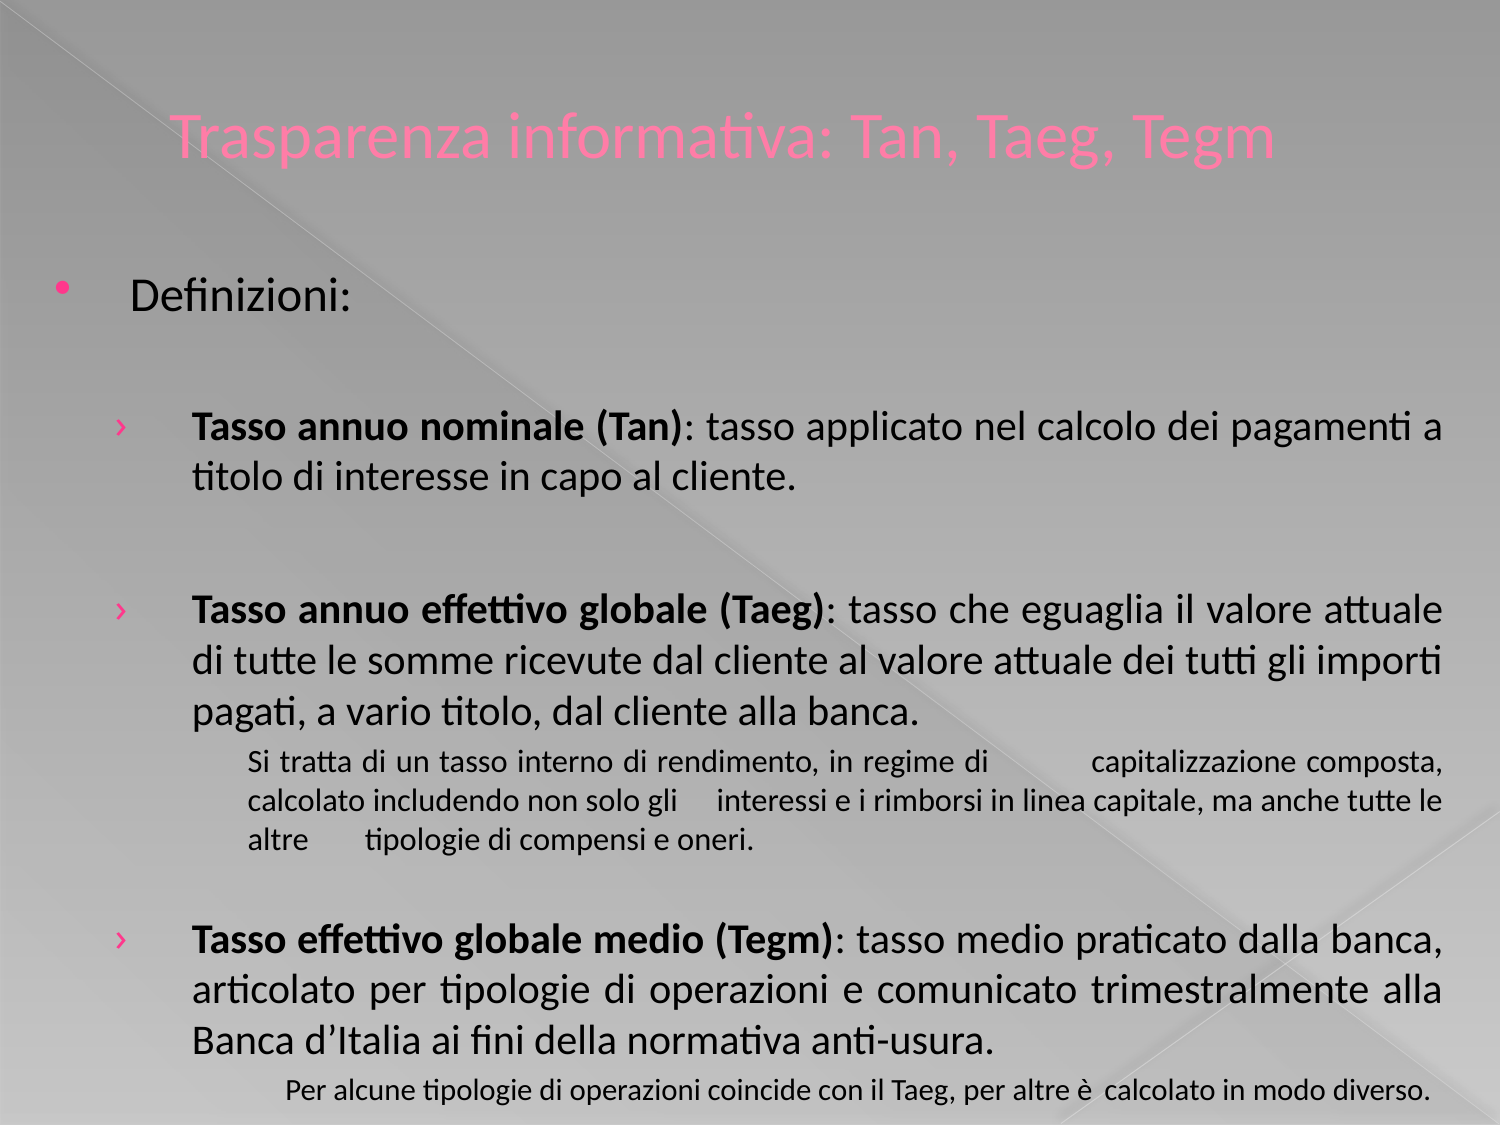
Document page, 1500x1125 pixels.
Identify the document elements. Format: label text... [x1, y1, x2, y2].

list Definizioni: Tasso annuo nominale (Tan): tasso applicato nel calcolo dei pagamenti a titolo di interesse in capo al cliente. Tasso annuo effettivo globale (Taeg): tasso che eguaglia il valore attuale di tutte le somme ricevute dal cliente al valore attuale dei tutti gli importi pagati, a vario titolo, dal cliente alla banca. Si tratta di un tasso interno di rendimento, in regime di capitalizzazione composta, calcolato includendo non solo gli interessi e i rimborsi in linea capitale, ma anche tutte le altre tipologie di compensi e oneri. Tasso effettivo globale medio (Tegm): tasso medio praticato dalla banca, articolato per tipologie di operazioni e comunicato trimestralmente alla Banca d’Italia ai fini della normativa anti-usura. Per alcune tipologie di operazioni coincide con il Taeg, per altre è calcolato in modo diverso. [41, 255, 1459, 1125]
title Trasparenza informativa: Tan, Taeg, Tegm [75, 43, 1425, 220]
